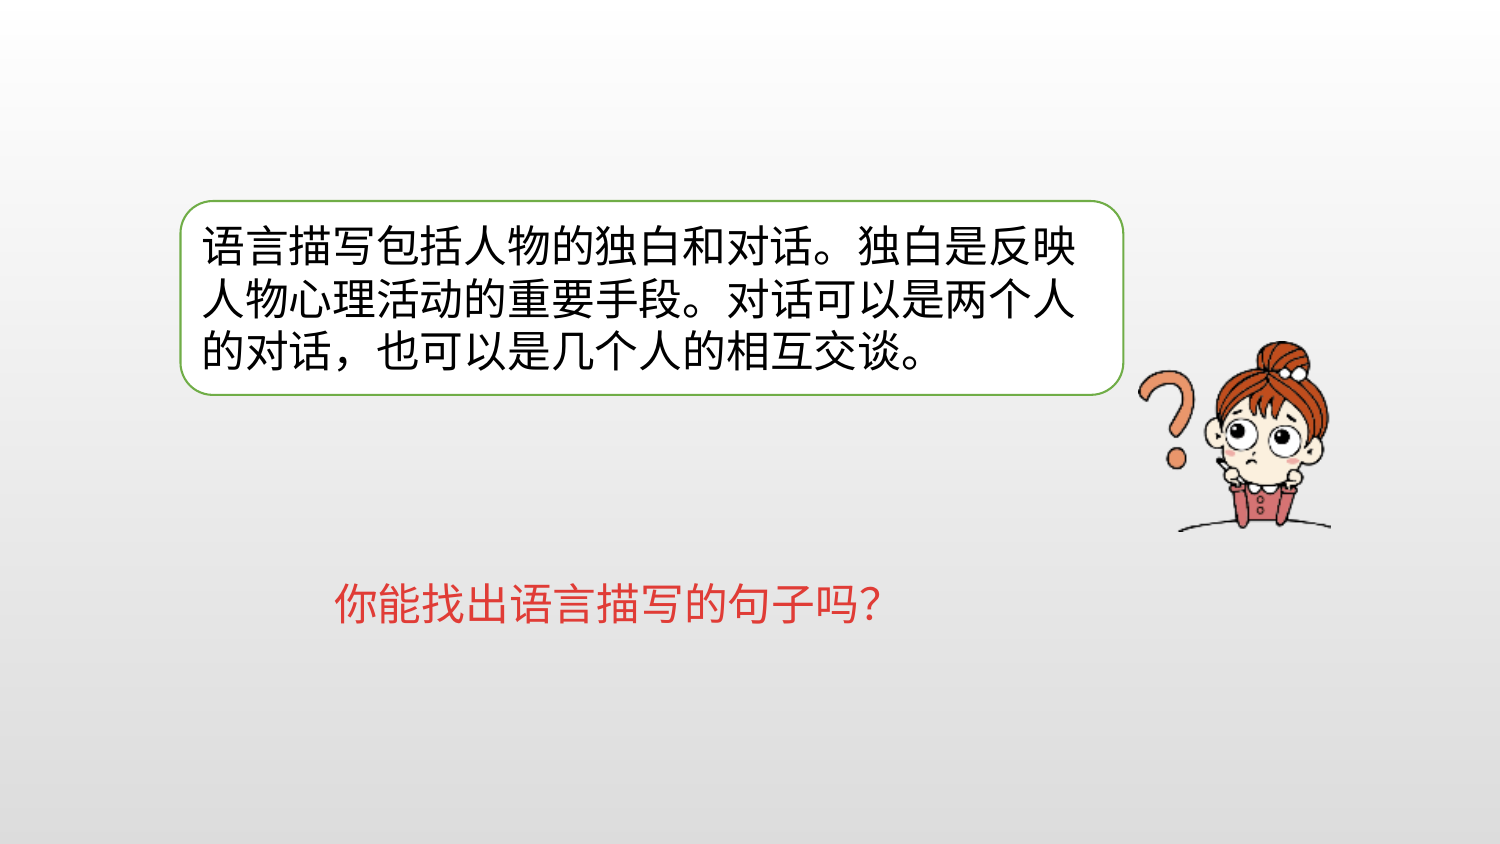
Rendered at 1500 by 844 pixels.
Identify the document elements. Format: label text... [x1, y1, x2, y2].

text_box 语言描写包括人物的独白和对话。独白是反映人物心理活动的重要手段。对话可以是两个人的对话，也可以是几个人的相互交谈。 [179, 199, 1125, 396]
text_box 你能找出语言描写的句子吗？ [322, 570, 1040, 635]
picture [1138, 341, 1331, 532]
